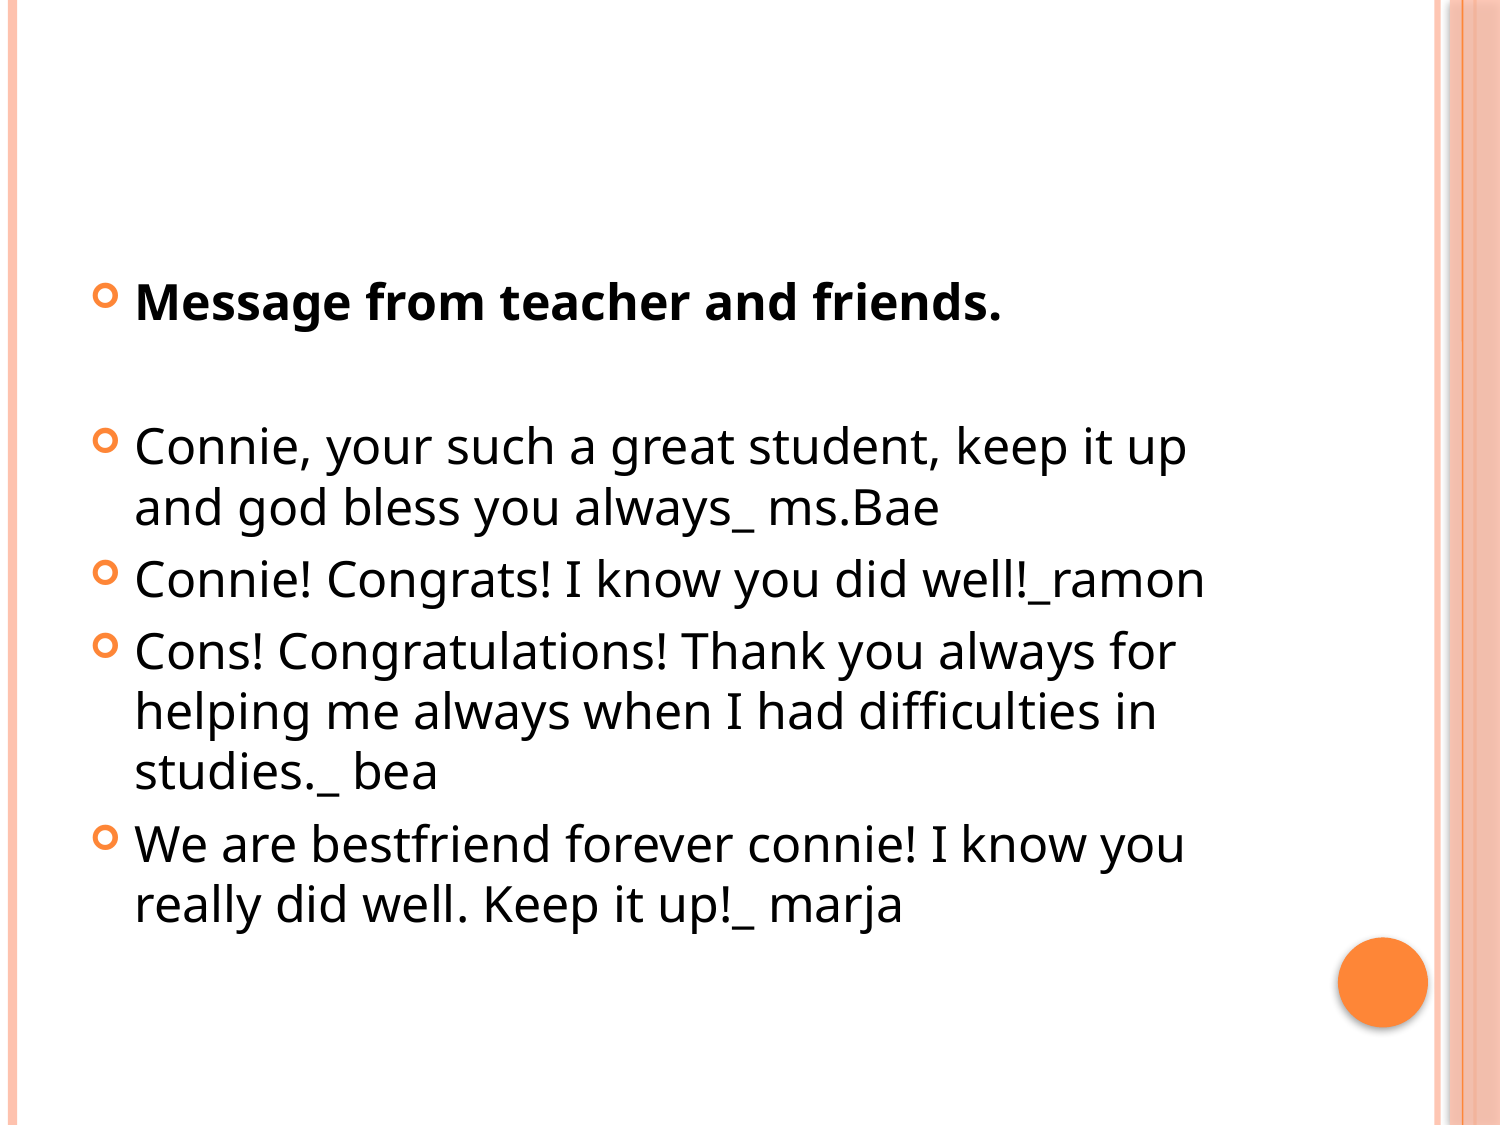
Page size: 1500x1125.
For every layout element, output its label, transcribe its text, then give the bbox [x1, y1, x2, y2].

list Message from teacher and friends. Connie, your such a great student, keep it up and god bless you always_ ms.Bae Connie! Congrats! I know you did well!_ramon Cons! Congratulations! Thank you always for helping me always when I had difficulties in studies._ bea We are bestfriend forever connie! I know you really did well. Keep it up!_ marja [75, 262, 1300, 1062]
